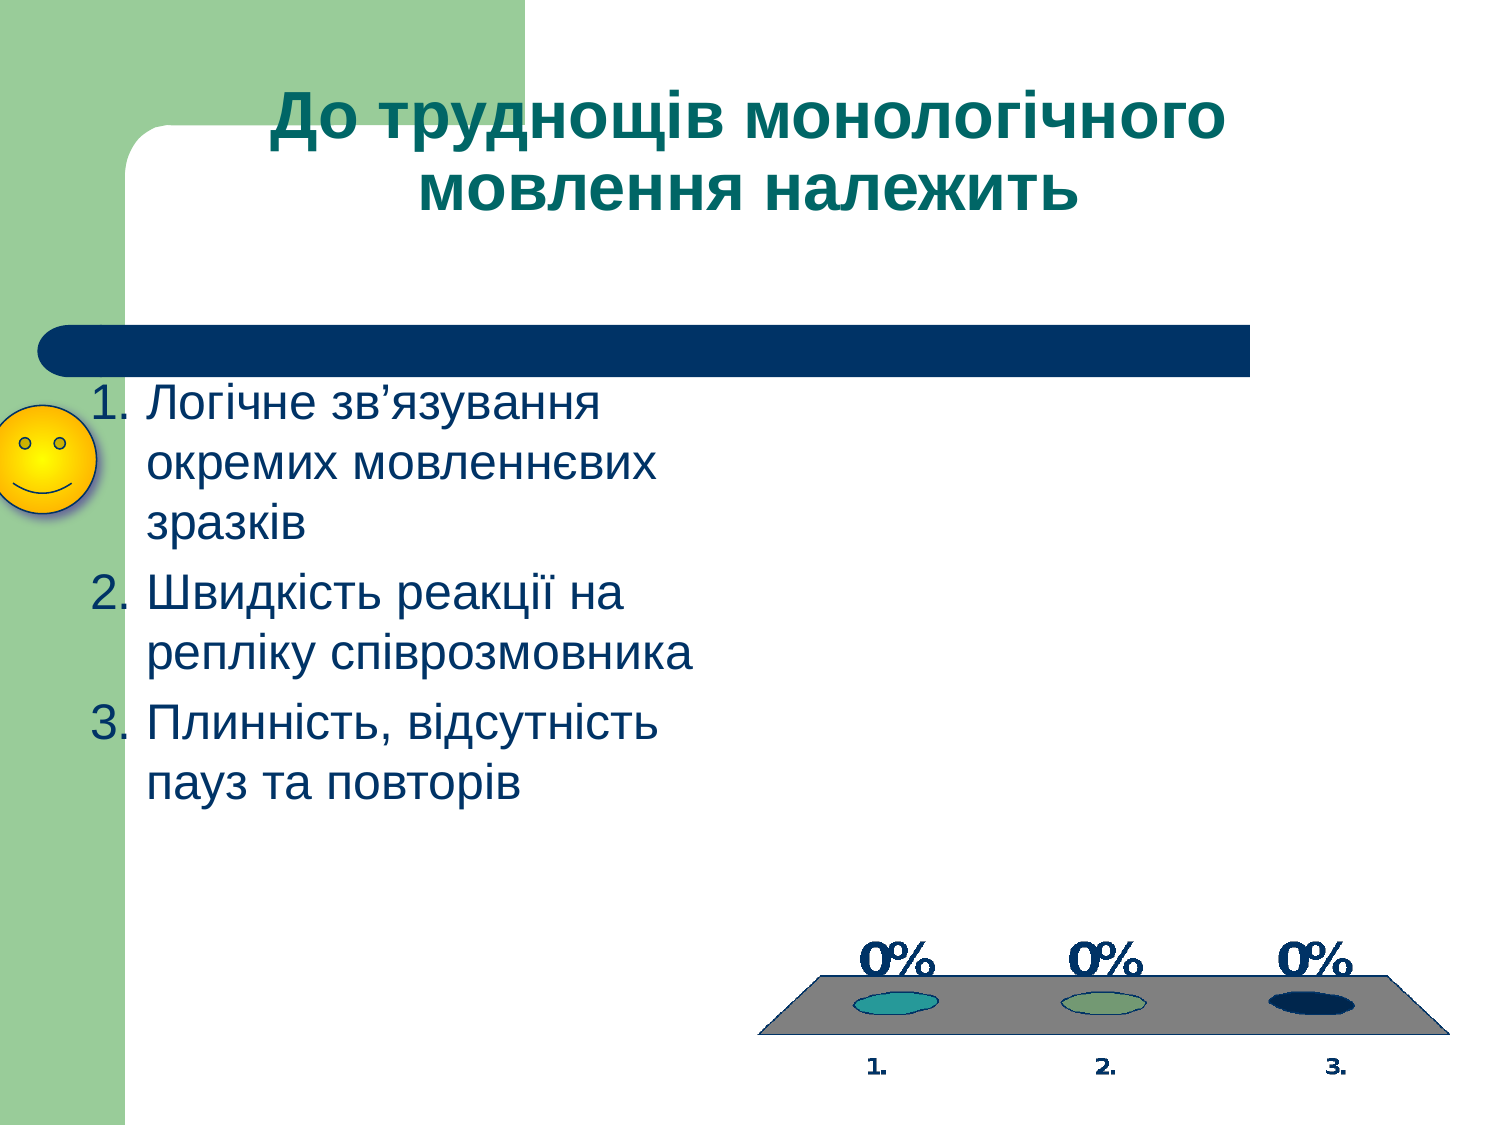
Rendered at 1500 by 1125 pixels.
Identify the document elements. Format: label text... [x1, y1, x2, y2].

text_box [0, 405, 75, 514]
title До труднощів монологічного мовлення належить [123, 45, 1375, 233]
list Логічне зв’язування окремих мовленнєвих зразків Швидкість реакції на репліку співрозмовника Плинність, відсутність пауз та повторів [75, 361, 734, 1012]
picture [739, 325, 1490, 1115]
